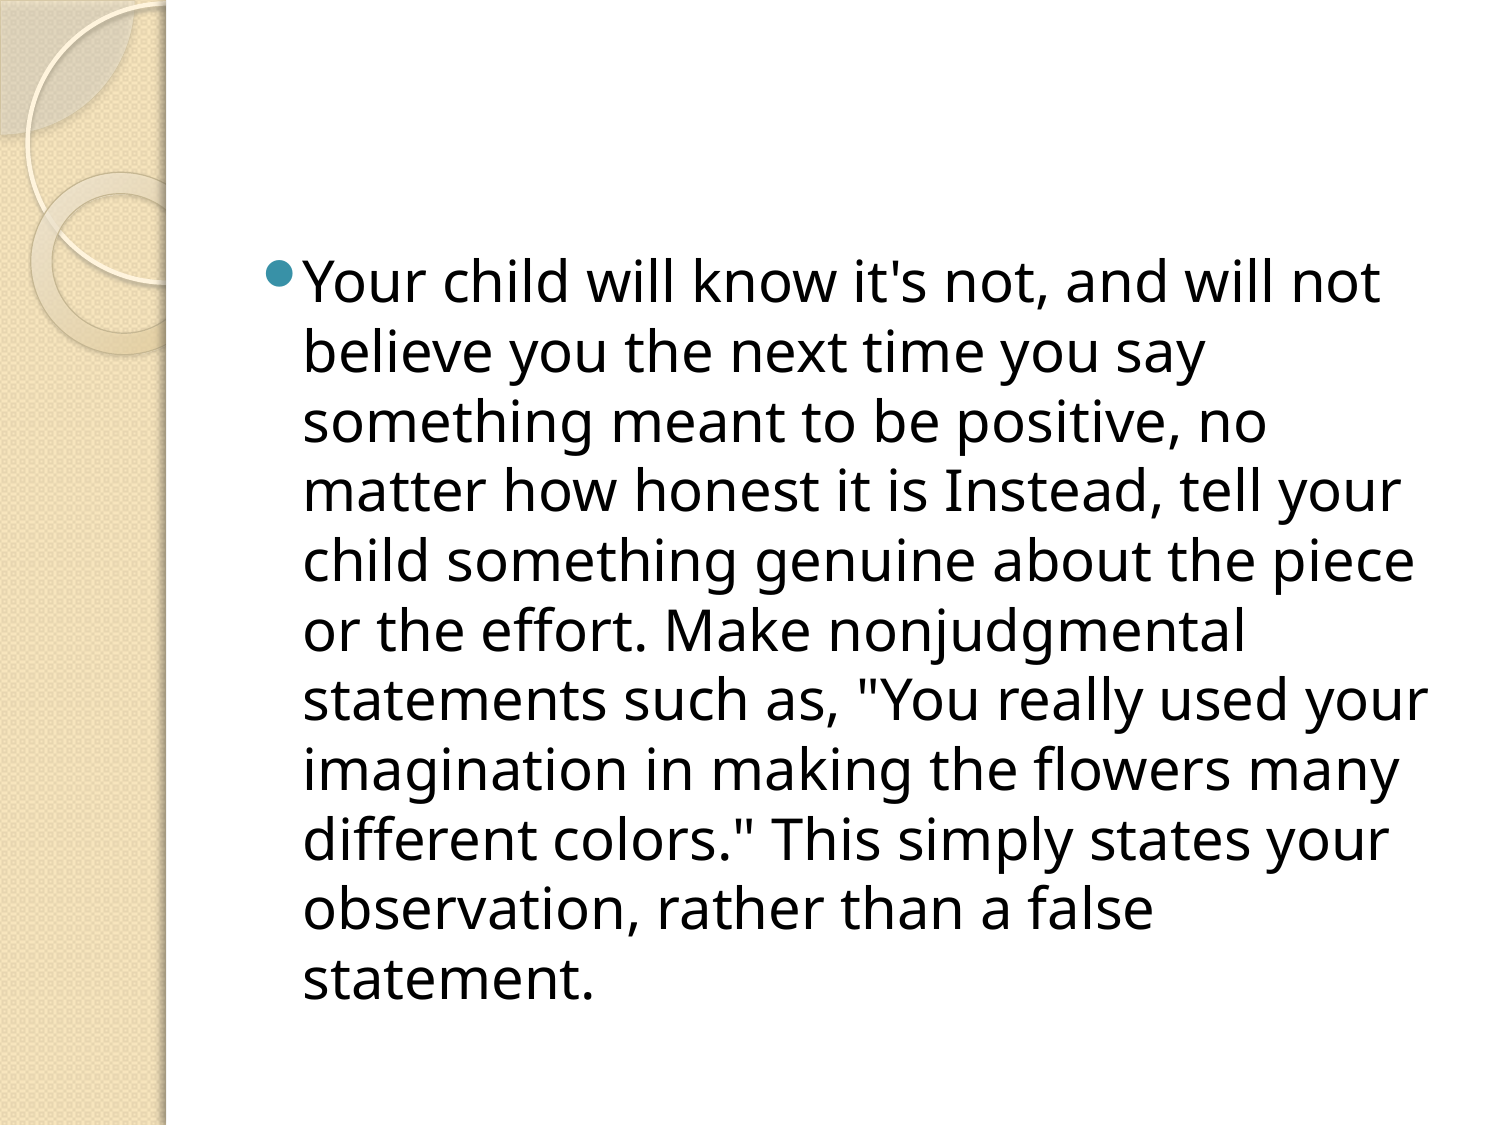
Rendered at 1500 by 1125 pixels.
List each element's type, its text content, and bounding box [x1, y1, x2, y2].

list Your child will know it's not, and will not believe you the next time you say something meant to be positive, no matter how honest it is Instead, tell your child something genuine about the piece or the effort. Make nonjudgmental statements such as, "You really used your imagination in making the flowers many different colors." This simply states your observation, rather than a false statement. [235, 237, 1466, 1025]
